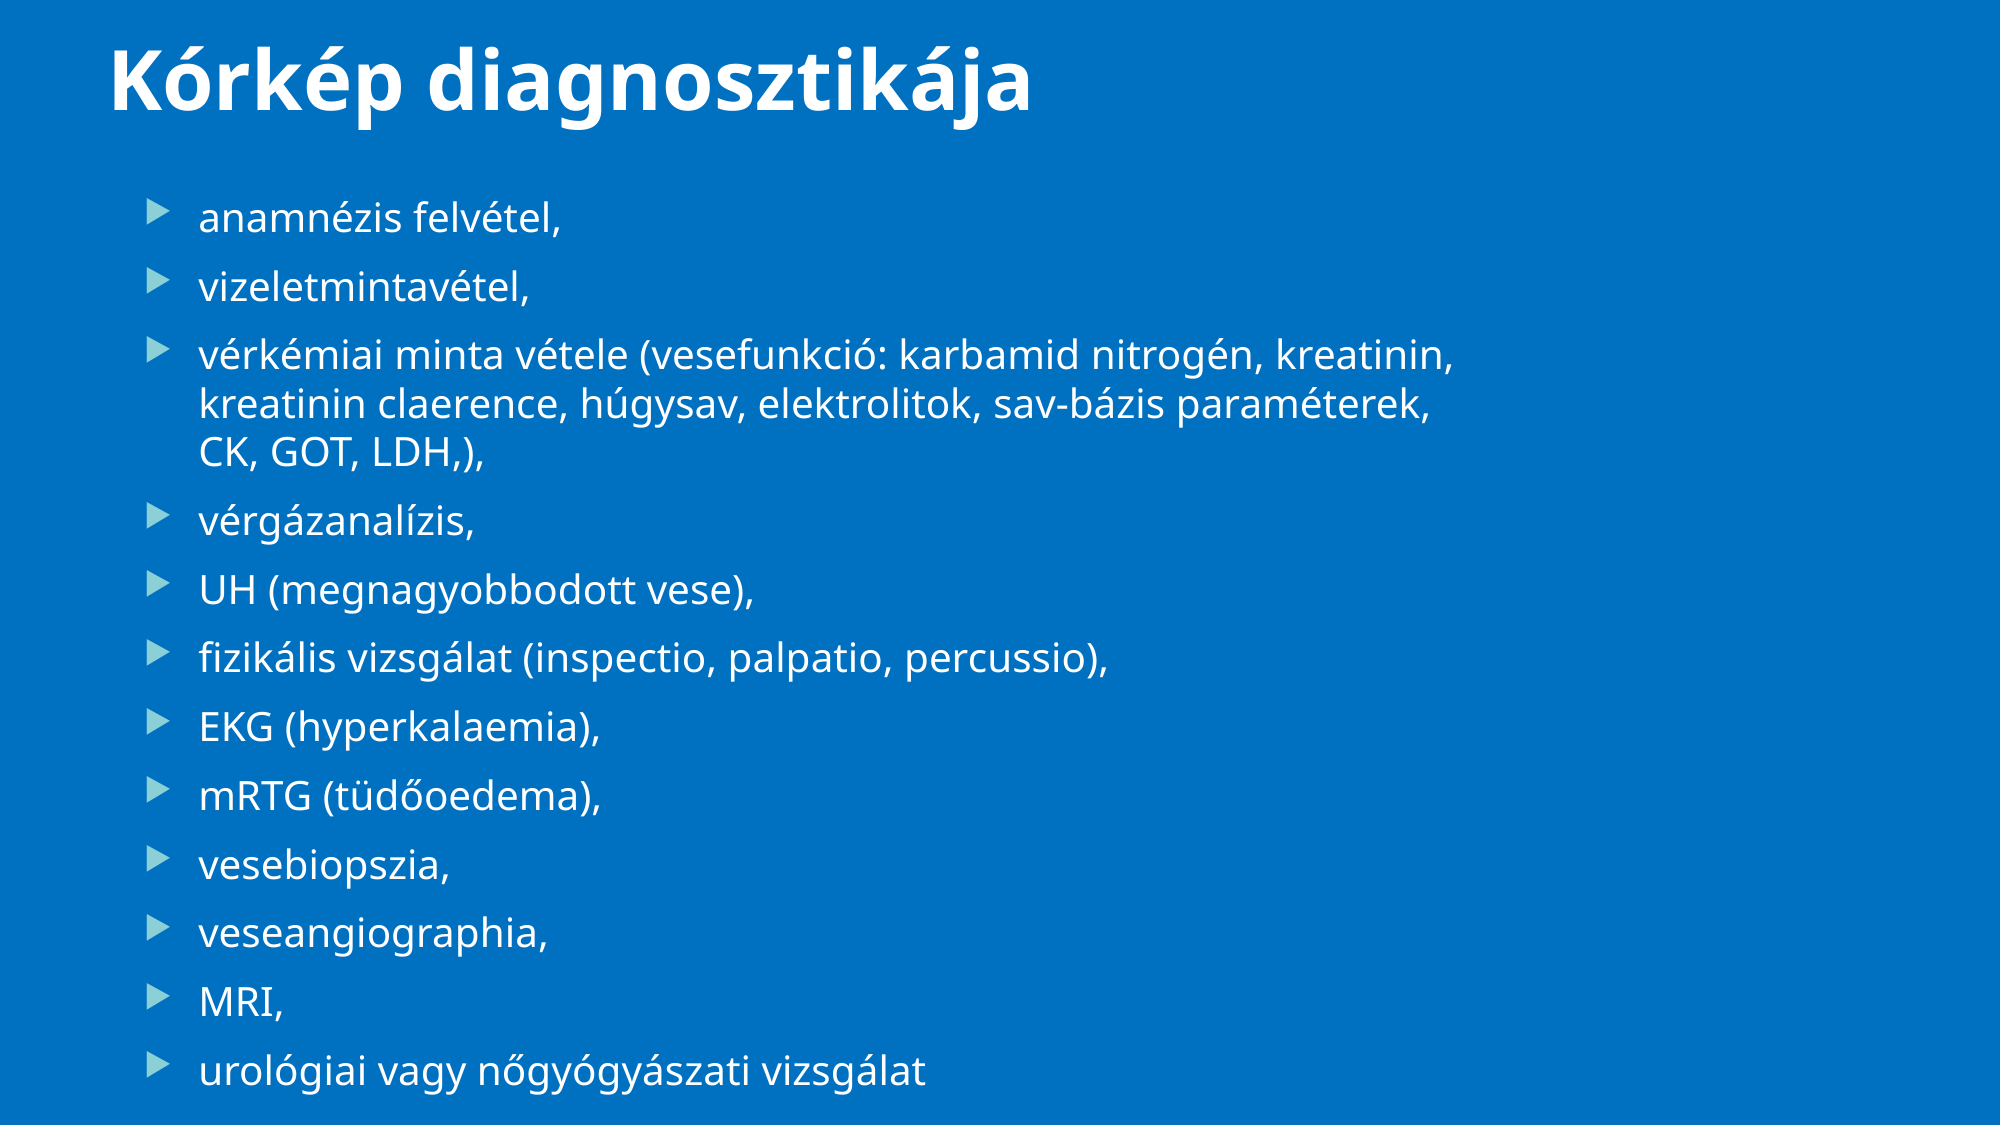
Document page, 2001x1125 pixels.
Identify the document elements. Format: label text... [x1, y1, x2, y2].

list anamnézis felvétel, vizeletmintavétel, vérkémiai minta vétele (vesefunkció: karbamid nitrogén, kreatinin, kreatinin claerence, húgysav, elektrolitok, sav-bázis paraméterek, CK, GOT, LDH,), vérgázanalízis, UH (megnagyobbodott vese), fizikális vizsgálat (inspectio, palpatio, percussio), EKG (hyperkalaemia), mRTG (tüdőoedema), vesebiopszia, veseangiographia, MRI, urológiai vagy nőgyógyászati vizsgálat [128, 184, 1479, 1106]
title Kórkép diagnosztikája [92, 19, 1443, 169]
